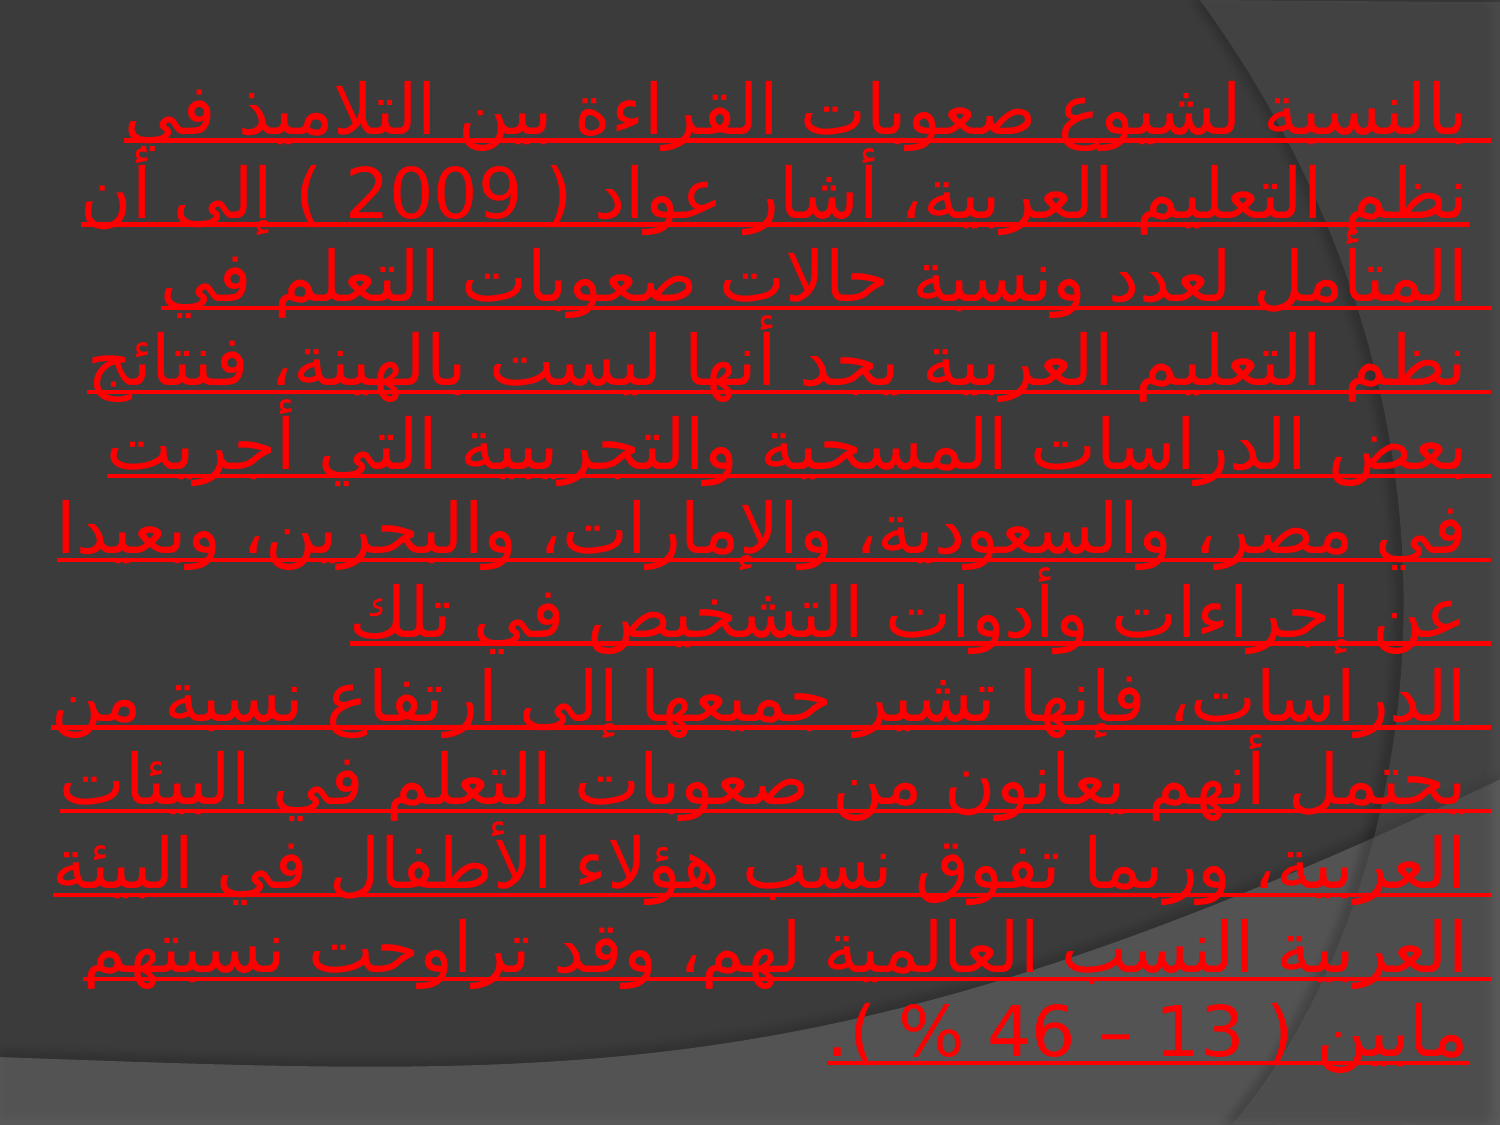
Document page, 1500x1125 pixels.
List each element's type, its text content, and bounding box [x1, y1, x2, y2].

title بالنسبة لشيوع صعوبات القراءة بين التلاميذ في نظم التعليم العربية، أشار عواد ( 2009 ) إلى أن المتأمل لعدد ونسبة حالات صعوبات التعلم في نظم التعليم العربية يجد أنها ليست بالهينة، فنتائج بعض الدراسات المسحية والتجريبية التي أجريت في مصر، والسعودية، والإمارات، والبحرين، وبعيدا عن إجراءات وأدوات التشخيص في تلك الدراسات، فإنها تشير جميعها إلى ارتفاع نسبة من يحتمل أنهم يعانون من صعوبات التعلم في البيئات العربية، وربما تفوق نسب هؤلاء الأطفال في البيئة العربية النسب العالمية لهم، وقد تراوحت نسبتهم مابين ( 13 – 46 % ). [23, 45, 1477, 1090]
